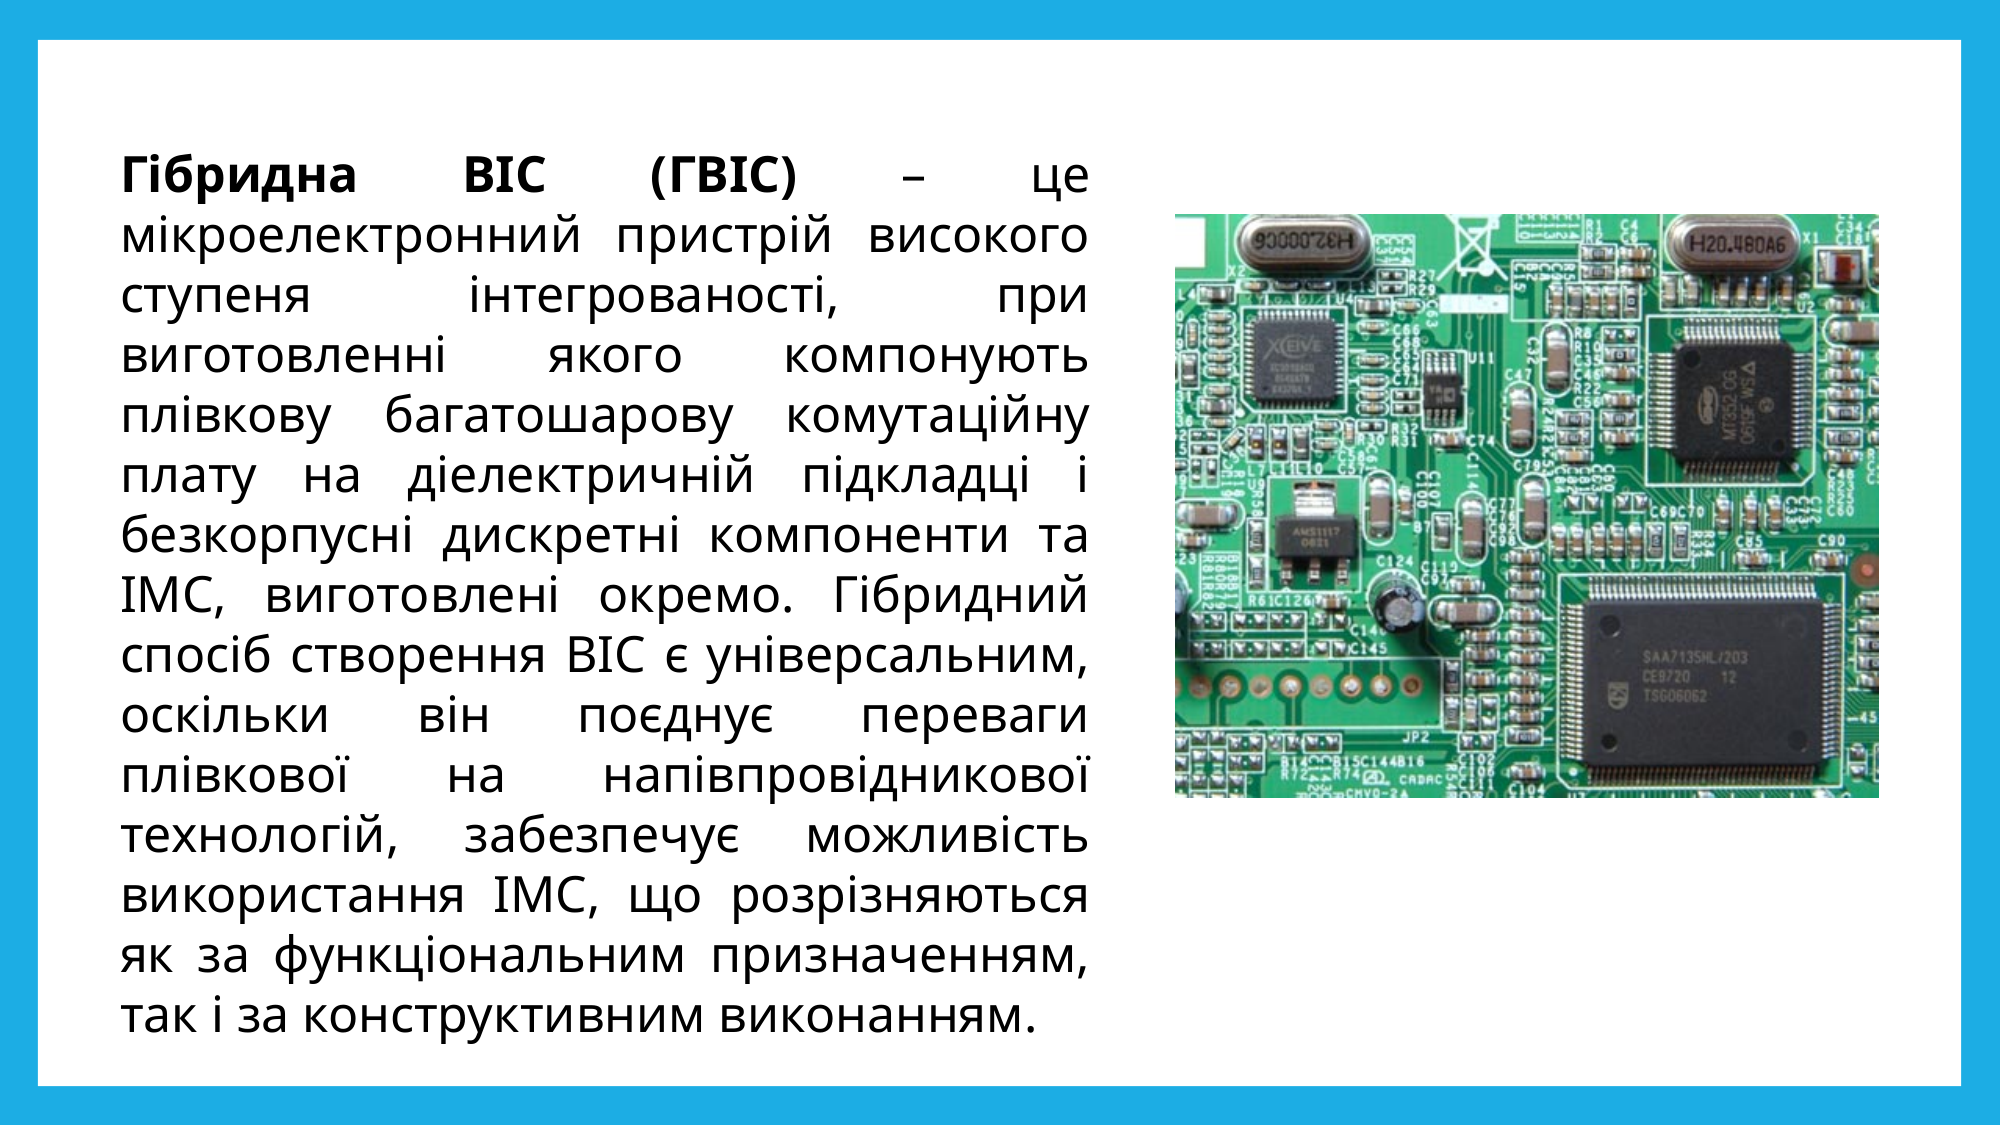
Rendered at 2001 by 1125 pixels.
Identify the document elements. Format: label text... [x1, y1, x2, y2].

picture [1175, 214, 1879, 798]
text_box Гібридна ВІС (ГВІС) – це мікроелектронний пристрій високого ступеня інтегрованості, при виготовленні якого компонують плівкову багатошарову комутаційну плату на діелектричній підкладці і безкорпусні дискретні компоненти та ІМС, виготовлені окремо. Гібридний спосіб створення ВІС є універсальним, оскільки він поєднує переваги плівкової на напівпровідникової технологій, забезпечує можливість використання ІМС, що розрізняються як за функціональним призначенням, так і за конструктивним виконанням. [105, 135, 1106, 1051]
